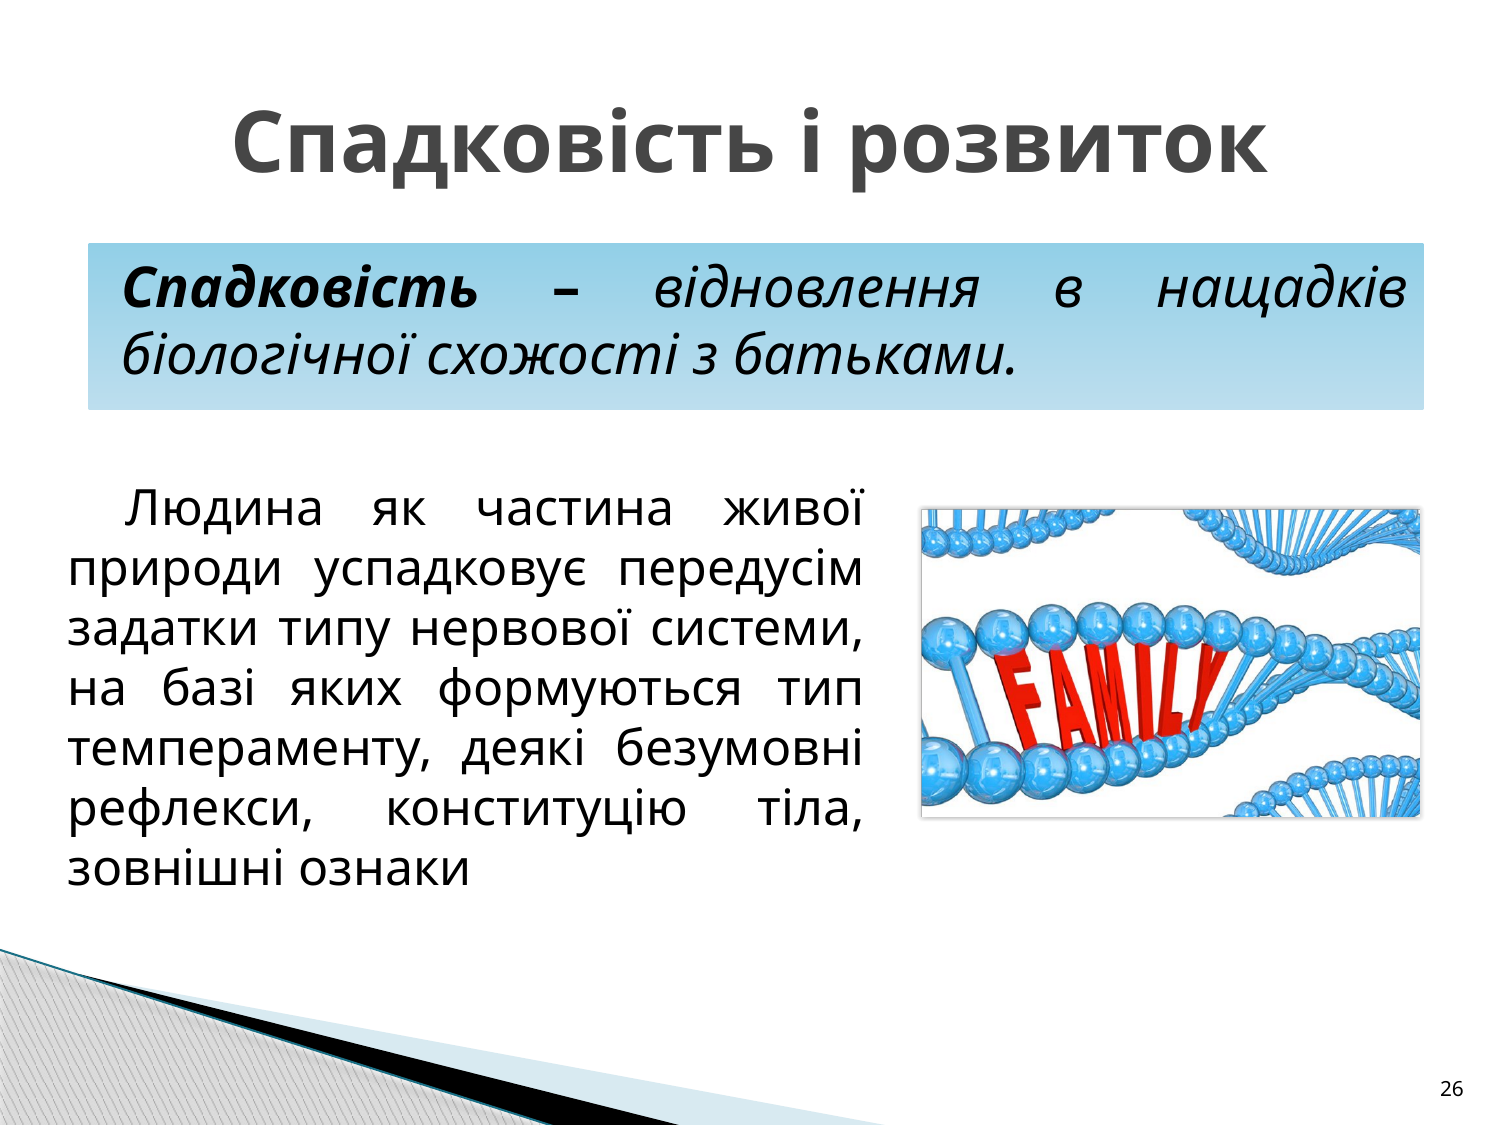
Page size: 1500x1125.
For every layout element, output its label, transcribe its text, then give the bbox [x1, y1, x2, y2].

slide_number 26 [1418, 1051, 1479, 1112]
title Спадковість і розвиток [75, 45, 1425, 233]
list Спадковість – відновлення в нащадків біологічної схожості з батьками. [88, 243, 1424, 410]
picture [915, 503, 1426, 823]
text_box Людина як частина живої природи успадковує передусім задатки типу нервової системи, на базі яких формуються тип темпераменту, деякі безумовні рефлекси, конституцію тіла, зовнішні ознаки [53, 467, 880, 903]
